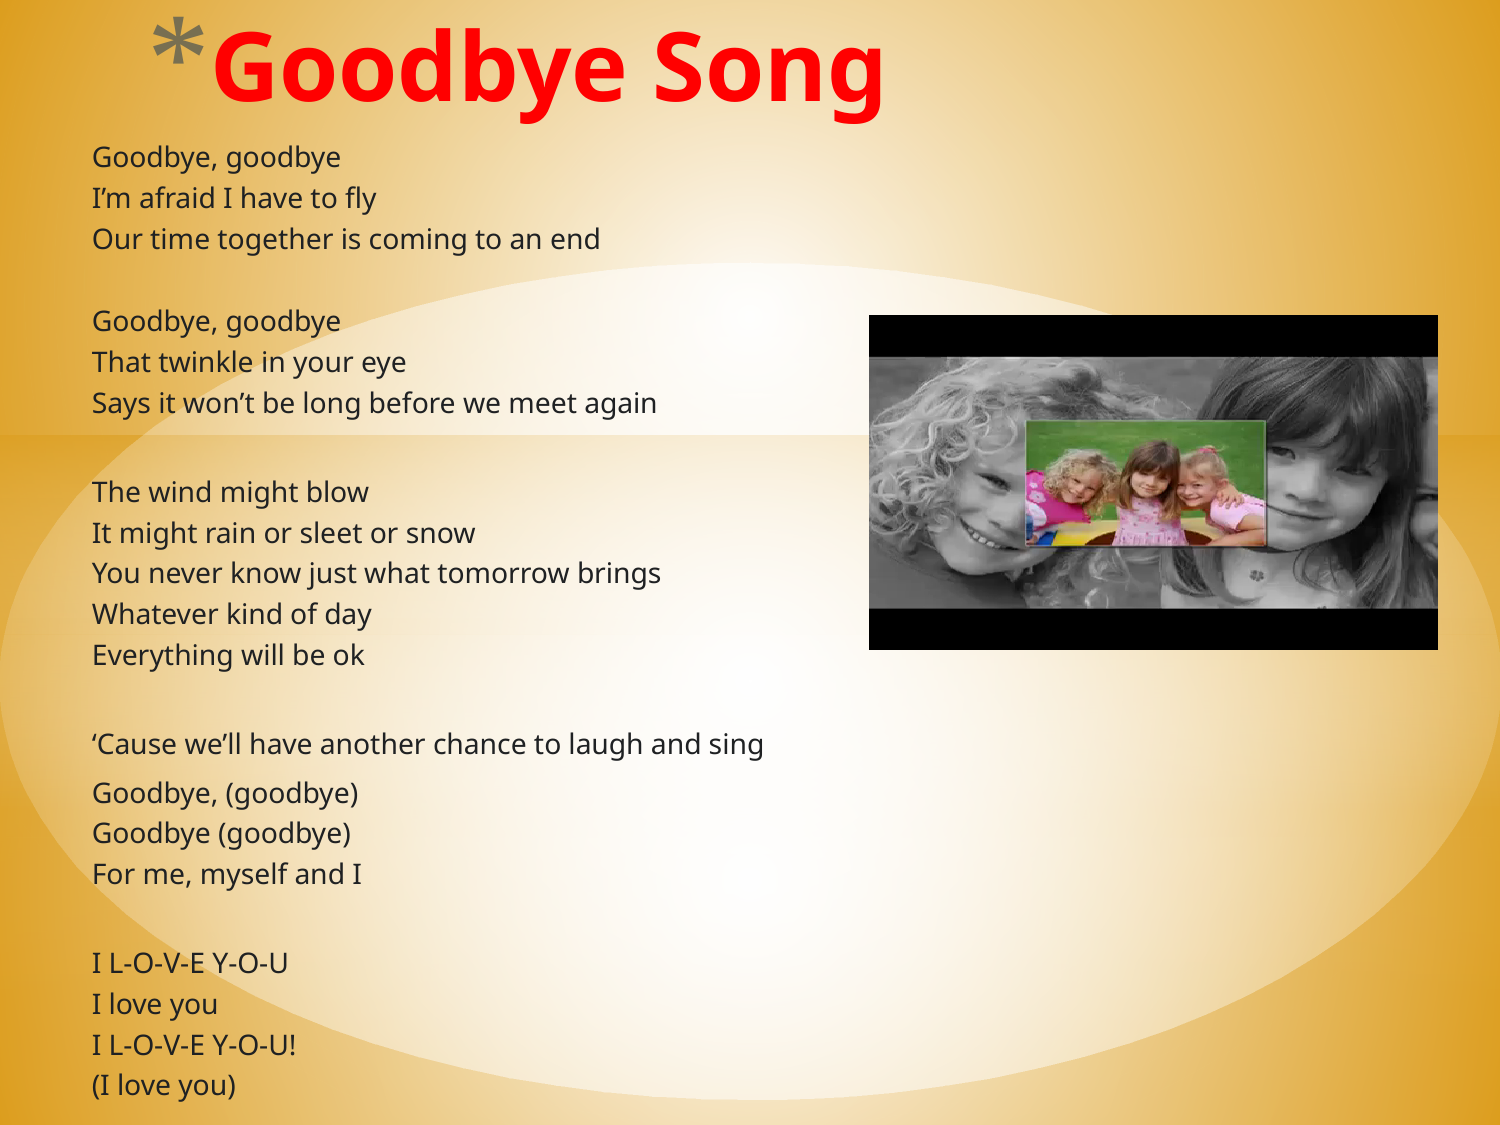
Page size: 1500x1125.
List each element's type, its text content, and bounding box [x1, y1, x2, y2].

title Goodbye Song [29, 19, 1009, 128]
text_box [868, 314, 1439, 651]
list Goodbye, goodbye I’m afraid I have to fly Our time together is coming to an end Goodbye, goodbye That twinkle in your eye Says it won’t be long before we meet again The wind might blow It might rain or sleet or snow You never know just what tomorrow brings Whatever kind of day Everything will be ok ‘Cause we’ll have another chance to laugh and sing Goodbye, (goodbye) Goodbye (goodbye) For me, myself and I I L-O-V-E Y-O-U I love you I L-O-V-E Y-O-U! (I love you) [76, 125, 1312, 1118]
